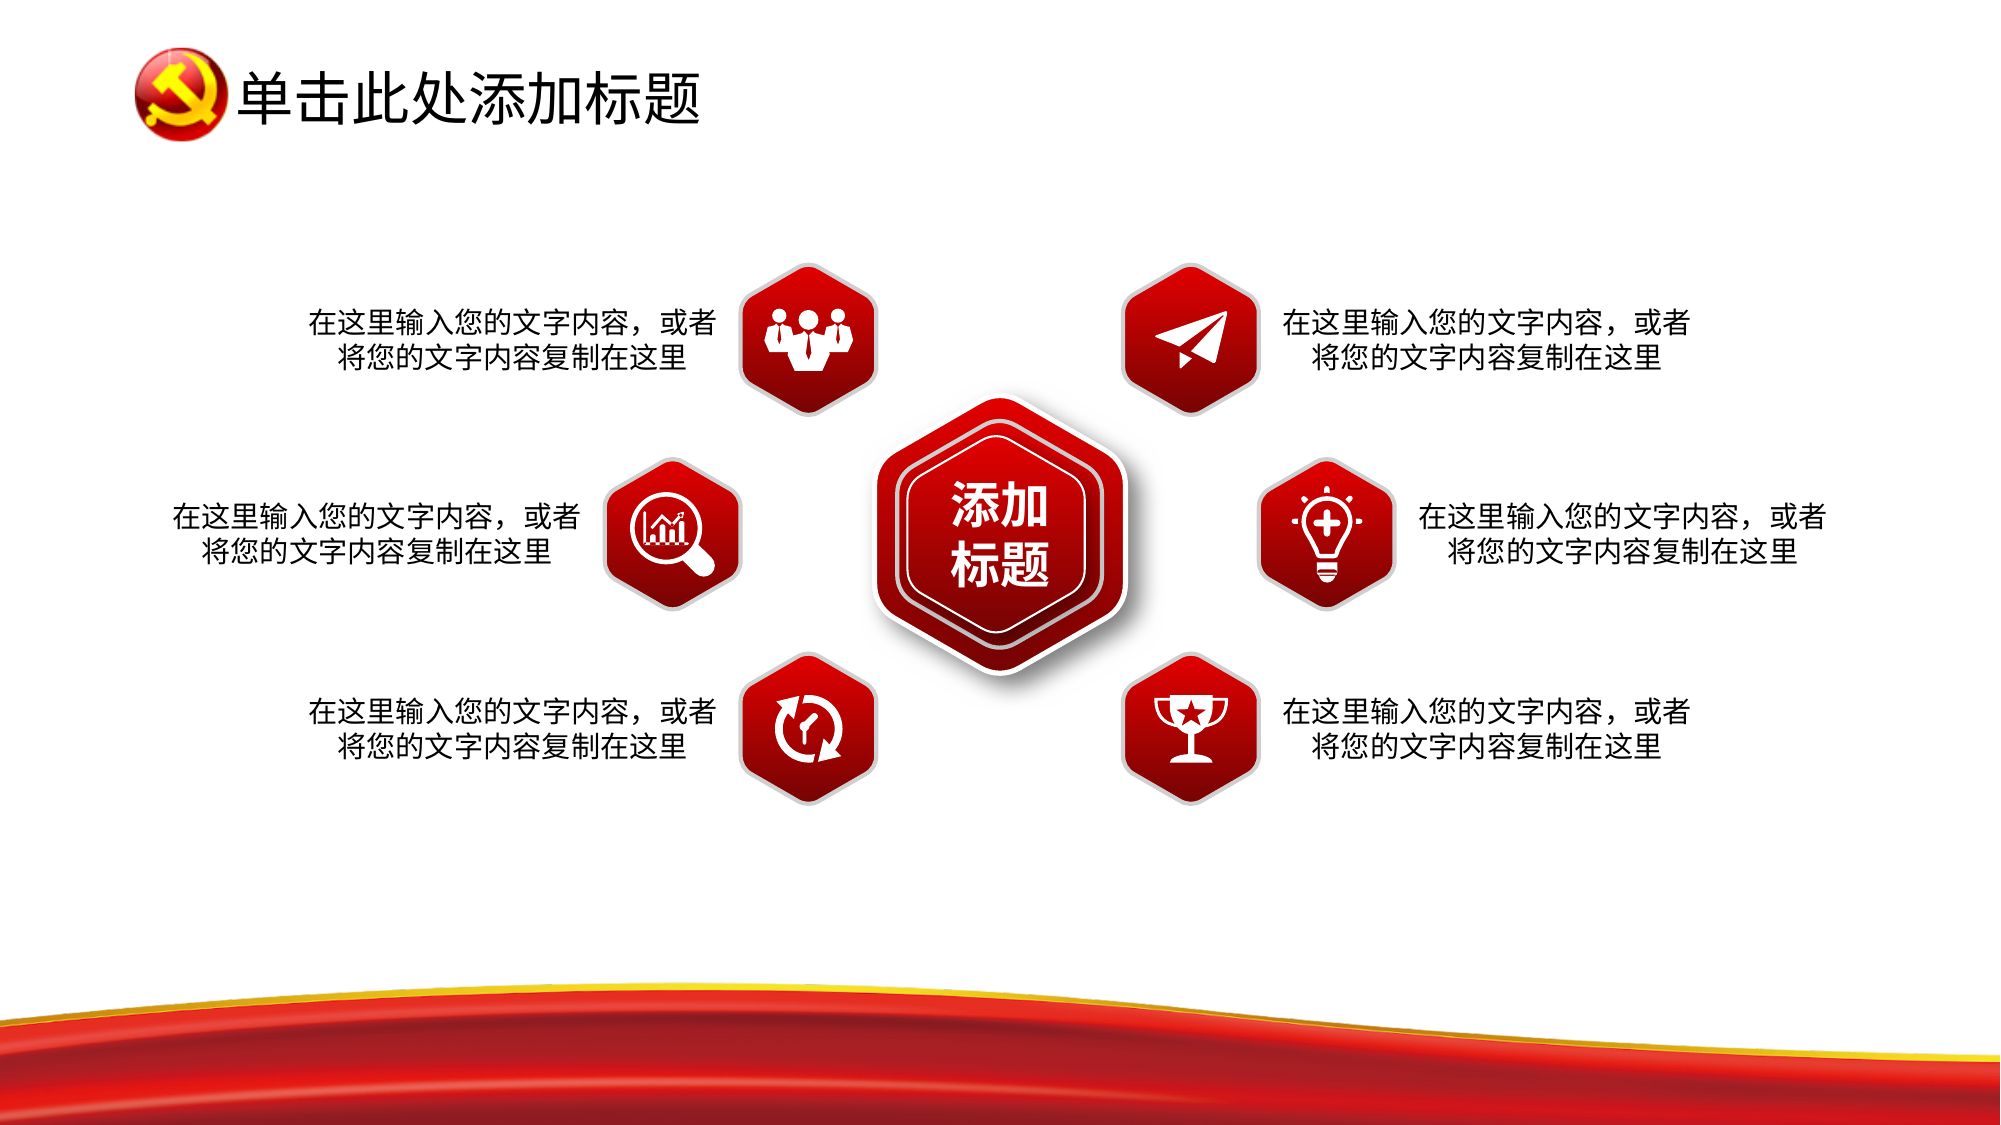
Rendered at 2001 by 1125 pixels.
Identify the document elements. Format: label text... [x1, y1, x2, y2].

text_box [932, 601, 1060, 634]
text_box [1257, 458, 1394, 611]
text_box [934, 435, 1058, 466]
text_box 在这里输入您的文字内容，或者将您的文字内容复制在这里 [284, 296, 741, 382]
text_box [800, 694, 844, 764]
text_box 在这里输入您的文字内容，或者将您的文字内容复制在这里 [1259, 685, 1716, 771]
text_box 在这里输入您的文字内容，或者将您的文字内容复制在这里 [1394, 491, 1852, 576]
text_box [774, 694, 817, 764]
text_box [1122, 263, 1259, 416]
text_box [629, 491, 716, 578]
text_box [1290, 494, 1364, 560]
text_box [1178, 350, 1194, 370]
picture [88, 26, 281, 174]
text_box 在这里输入您的文字内容，或者将您的文字内容复制在这里 [284, 685, 741, 771]
text_box [873, 394, 1127, 675]
text_box 在这里输入您的文字内容，或者将您的文字内容复制在这里 [1259, 296, 1716, 382]
text_box [606, 458, 742, 611]
text_box 添加 标题 [915, 466, 1085, 601]
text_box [764, 308, 854, 371]
text_box 单击此处添加标题 [281, 52, 722, 143]
text_box [741, 652, 878, 805]
text_box [1153, 694, 1230, 764]
text_box [1315, 561, 1339, 584]
text_box [1122, 652, 1259, 805]
picture [0, 900, 2000, 1125]
text_box [741, 263, 878, 416]
text_box [798, 712, 819, 746]
text_box [1153, 310, 1229, 364]
text_box 在这里输入您的文字内容，或者将您的文字内容复制在这里 [148, 491, 606, 576]
text_box [1323, 484, 1331, 494]
text_box [896, 419, 1104, 602]
text_box [906, 478, 915, 590]
